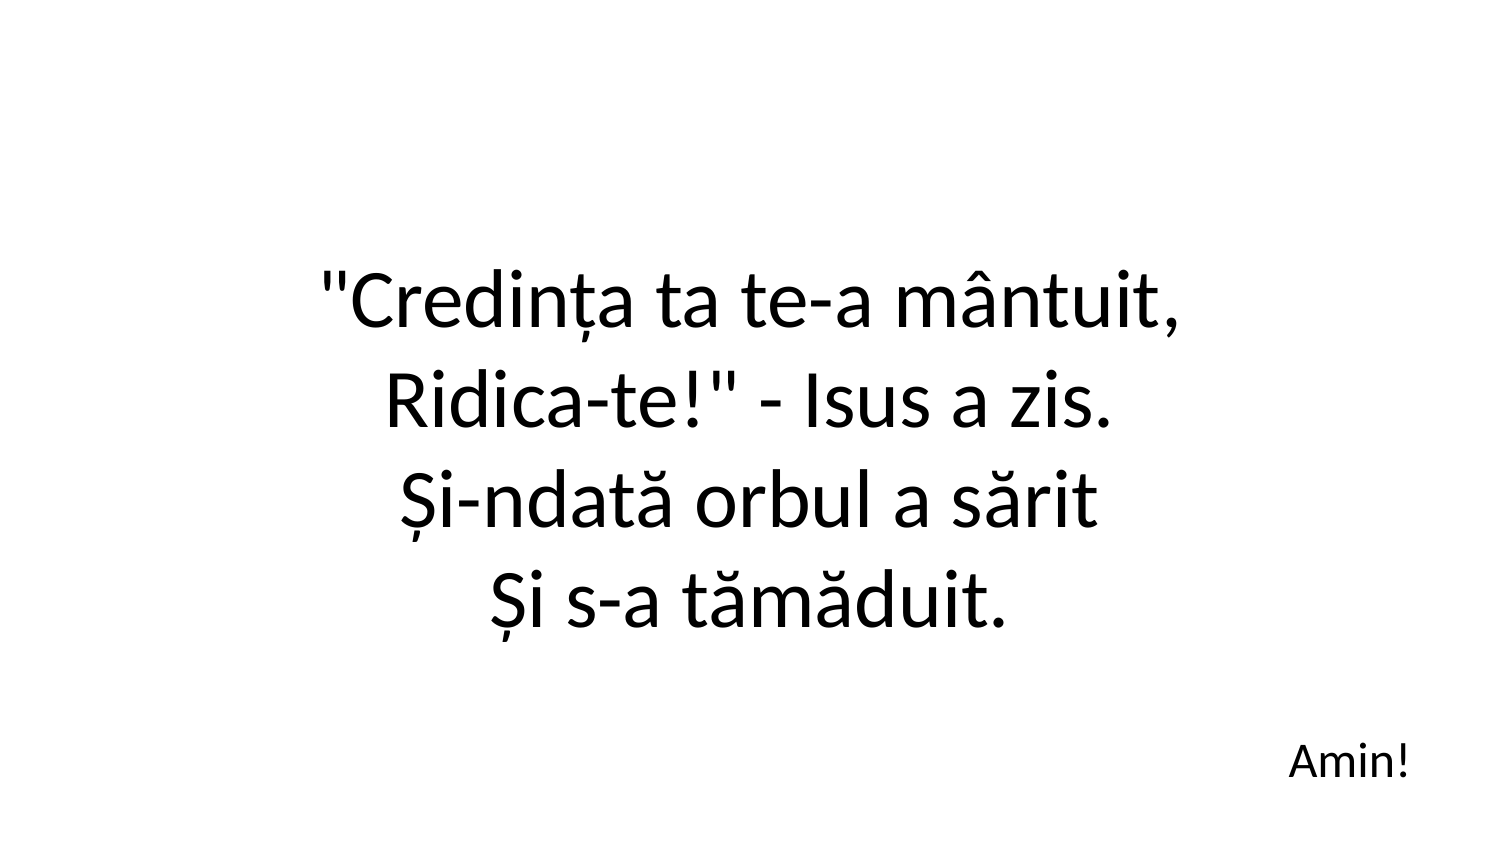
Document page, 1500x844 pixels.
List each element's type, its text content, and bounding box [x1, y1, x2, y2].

text_box Amin! [1273, 674, 1427, 795]
text_box "Credința ta te-a mântuit, Ridica-te!" - Isus a zis. Și-ndată orbul a sărit Și s-a tămăduit. [302, 192, 1198, 652]
